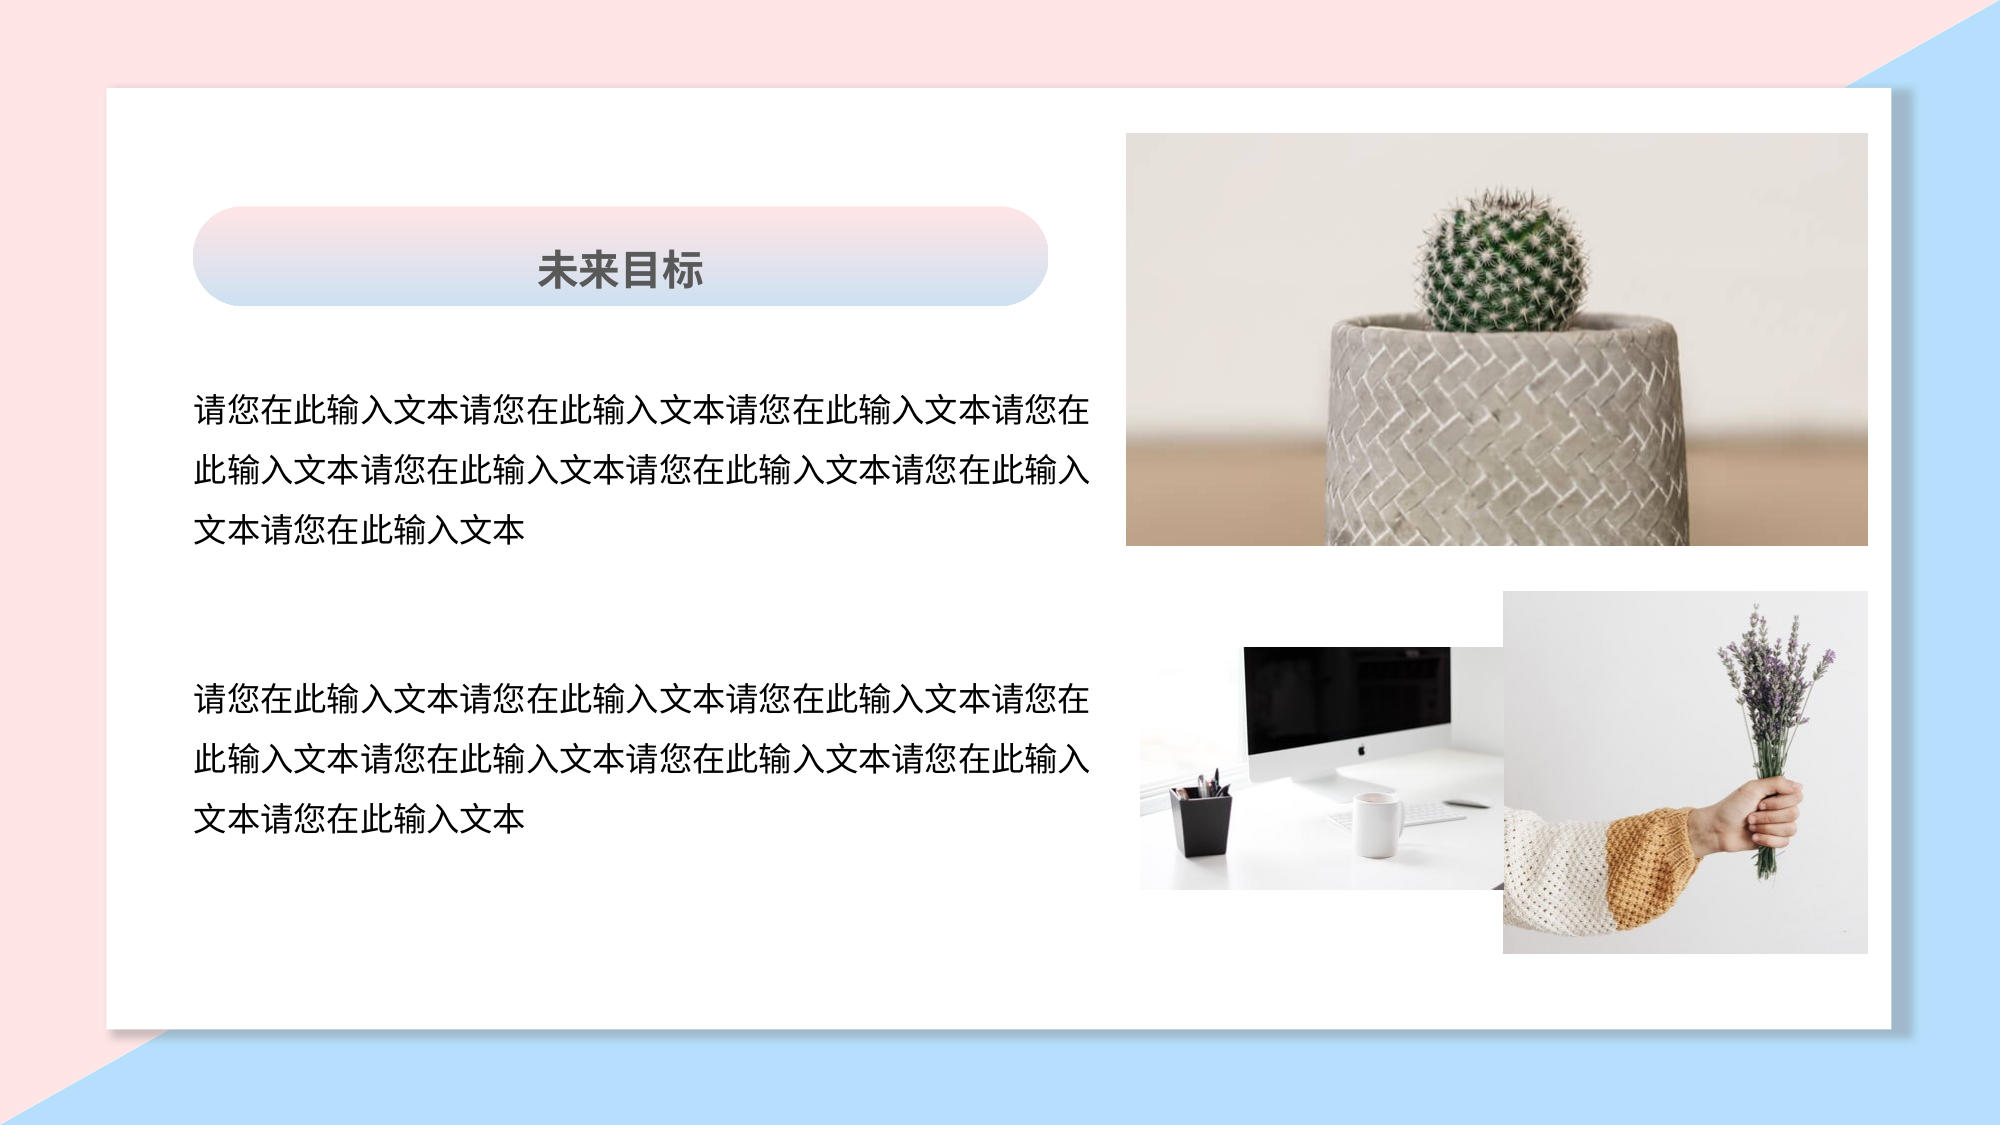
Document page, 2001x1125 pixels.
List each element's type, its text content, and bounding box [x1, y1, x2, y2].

text_box 请您在此输入文本请您在此输入文本请您在此输入文本请您在此输入文本请您在此输入文本请您在此输入文本请您在此输入文本请您在此输入文本 [178, 650, 1119, 908]
picture [1126, 133, 1868, 546]
text_box 请您在此输入文本请您在此输入文本请您在此输入文本请您在此输入文本请您在此输入文本请您在此输入文本请您在此输入文本请您在此输入文本 [178, 361, 1114, 619]
text_box 未来目标 [192, 205, 1050, 307]
picture [1139, 591, 1868, 954]
